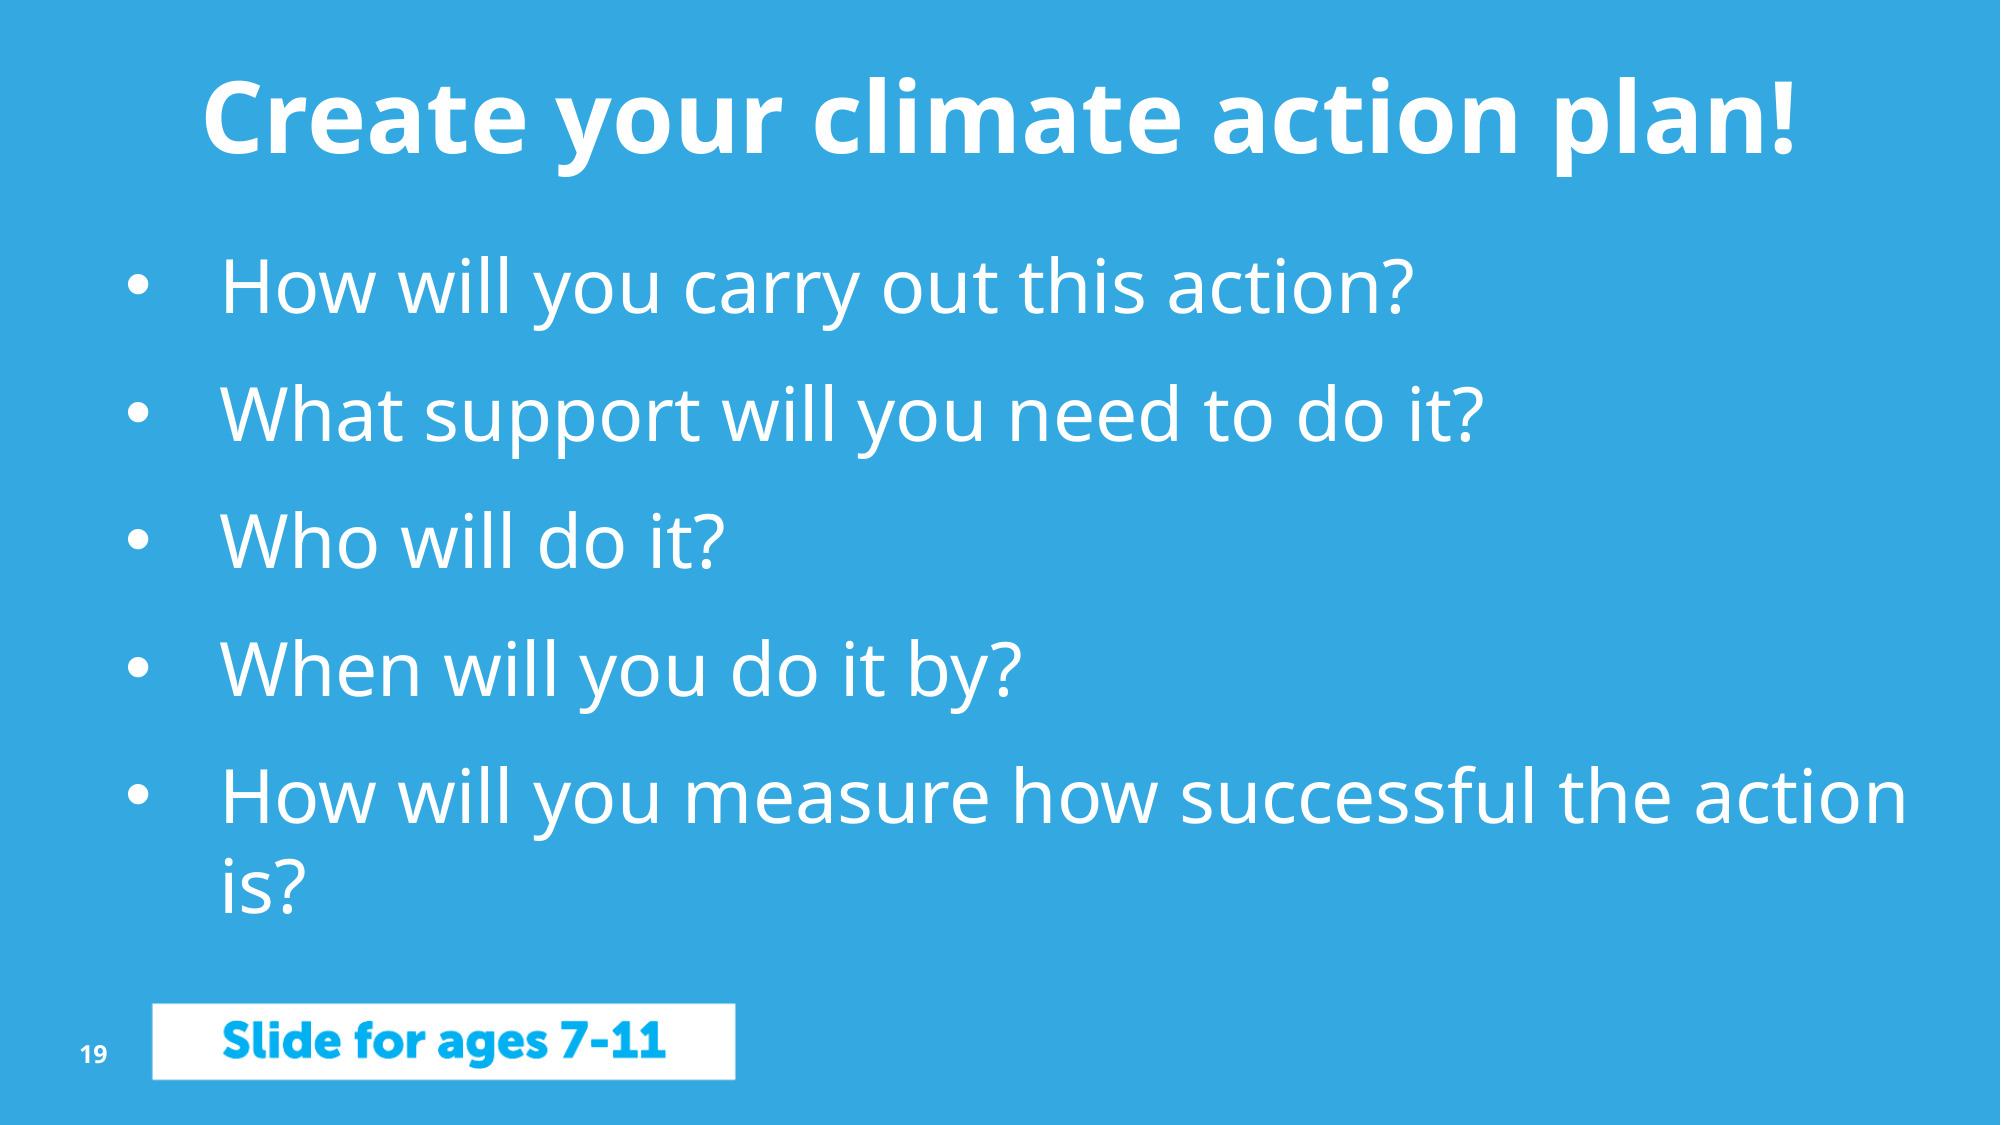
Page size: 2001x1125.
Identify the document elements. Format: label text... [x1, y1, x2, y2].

text_box How will you carry out this action? What support will you need to do it? Who will do it? When will you do it by? How will you measure how successful the action is? [110, 231, 1950, 937]
picture [110, 957, 813, 1110]
title Create your climate action plan! [130, 46, 1870, 249]
slide_number 19 [79, 1023, 110, 1073]
